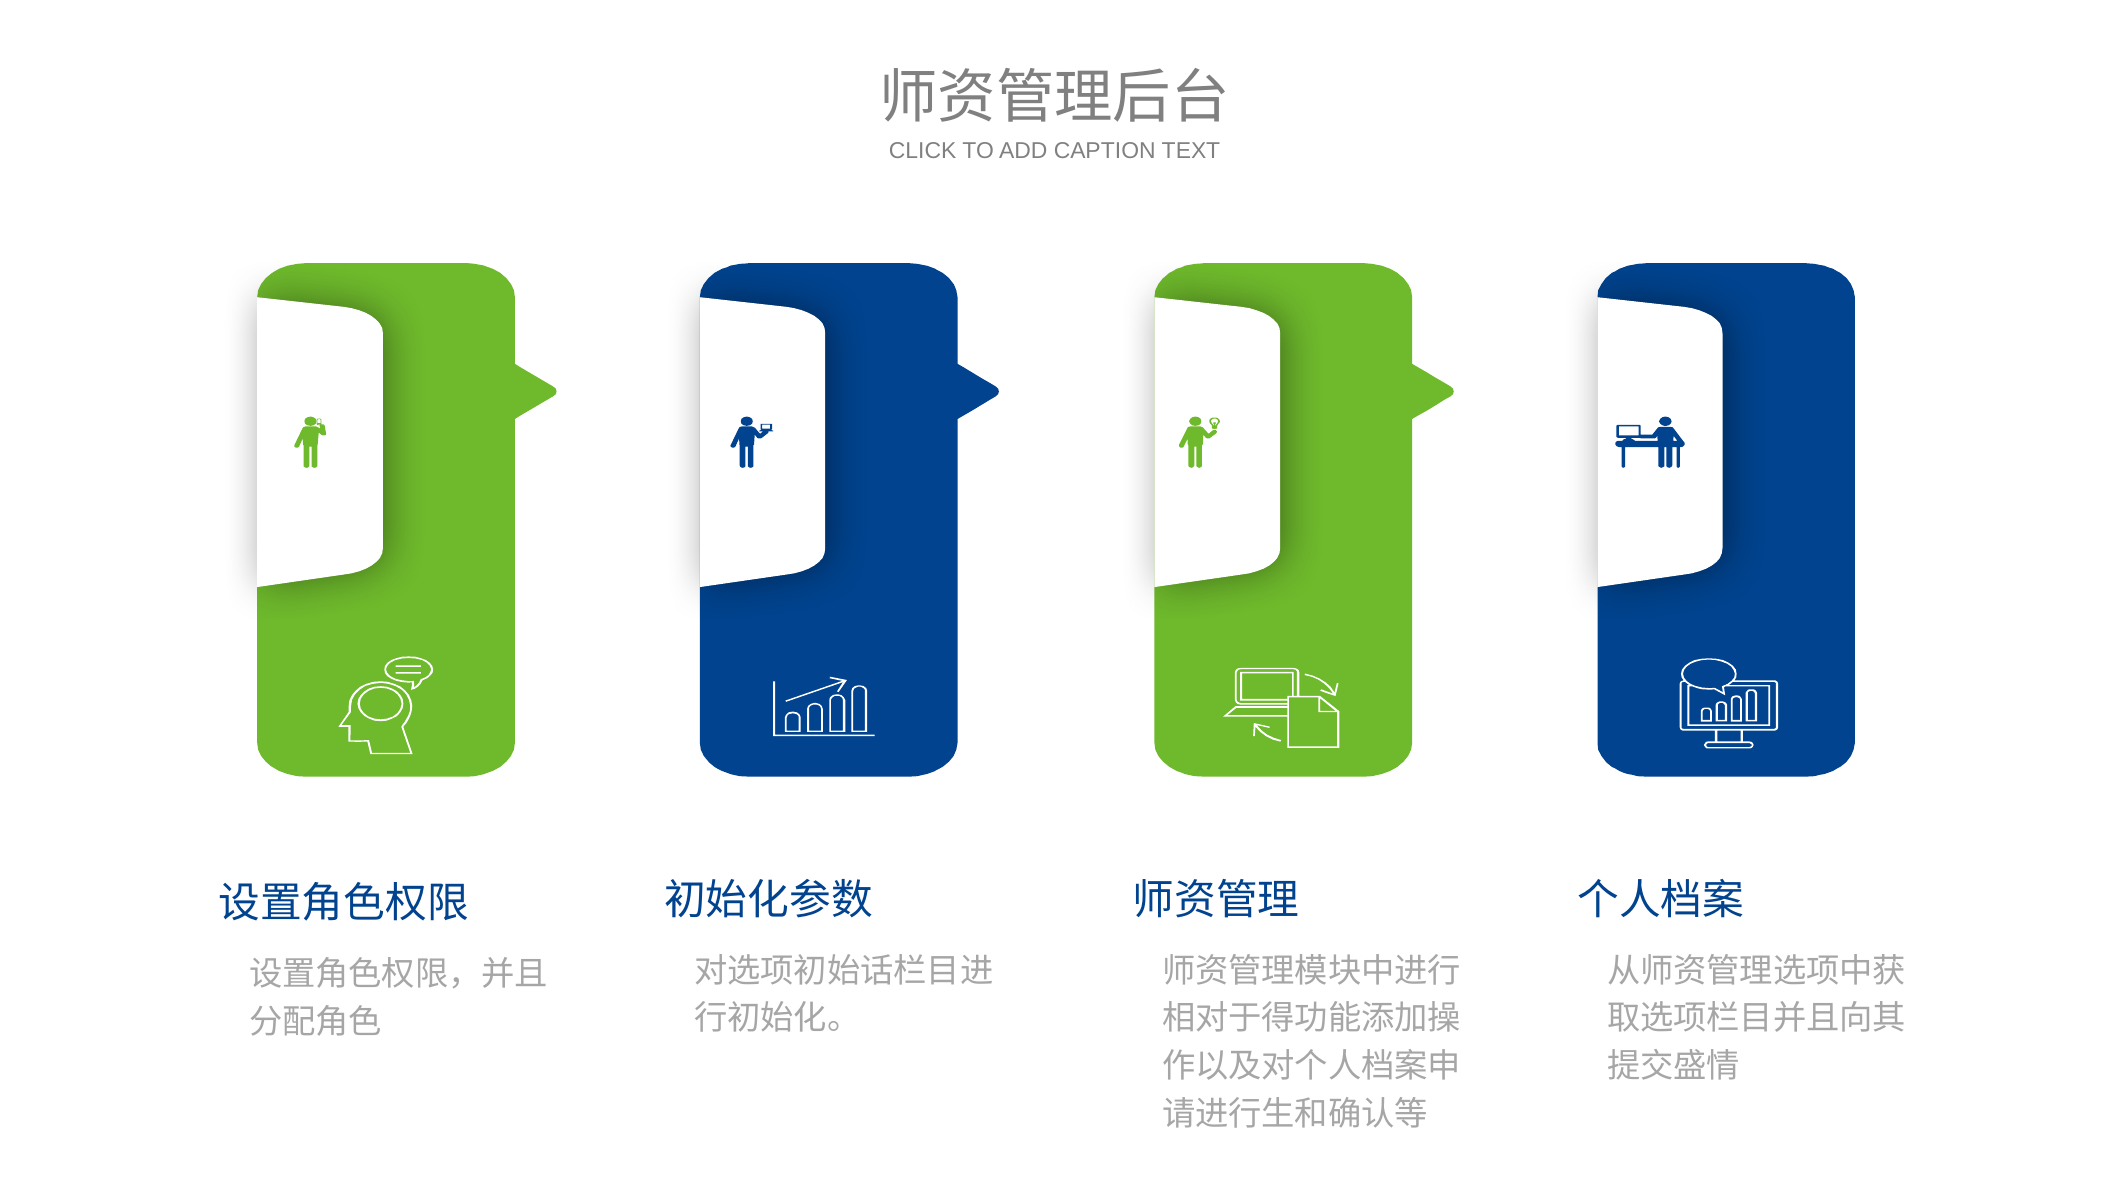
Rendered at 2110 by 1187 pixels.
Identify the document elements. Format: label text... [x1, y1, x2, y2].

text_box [234, 263, 1934, 1144]
text_box 师资管理后台 [865, 58, 1245, 129]
text_box CLICK TO ADD CAPTION TEXT [865, 135, 1245, 163]
